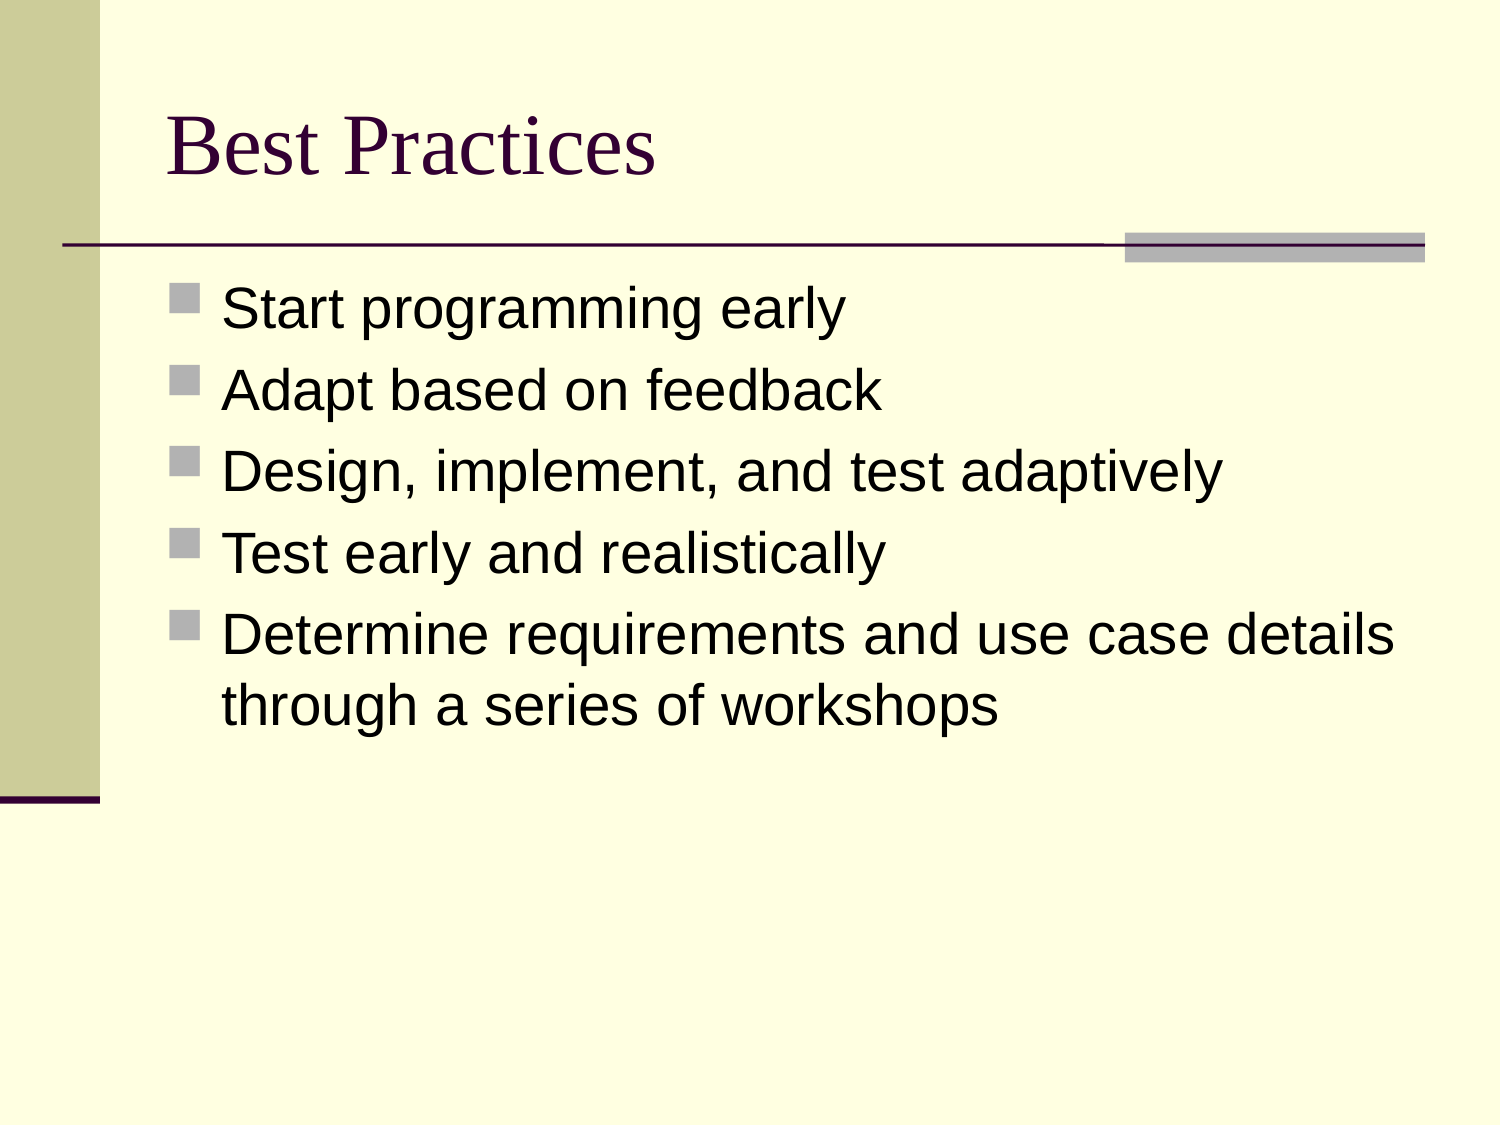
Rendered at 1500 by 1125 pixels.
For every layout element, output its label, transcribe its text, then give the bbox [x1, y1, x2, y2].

title Best Practices [149, 45, 1426, 234]
list Start programming early Adapt based on feedback Design, implement, and test adaptively Test early and realistically Determine requirements and use case details through a series of workshops [149, 262, 1426, 1006]
